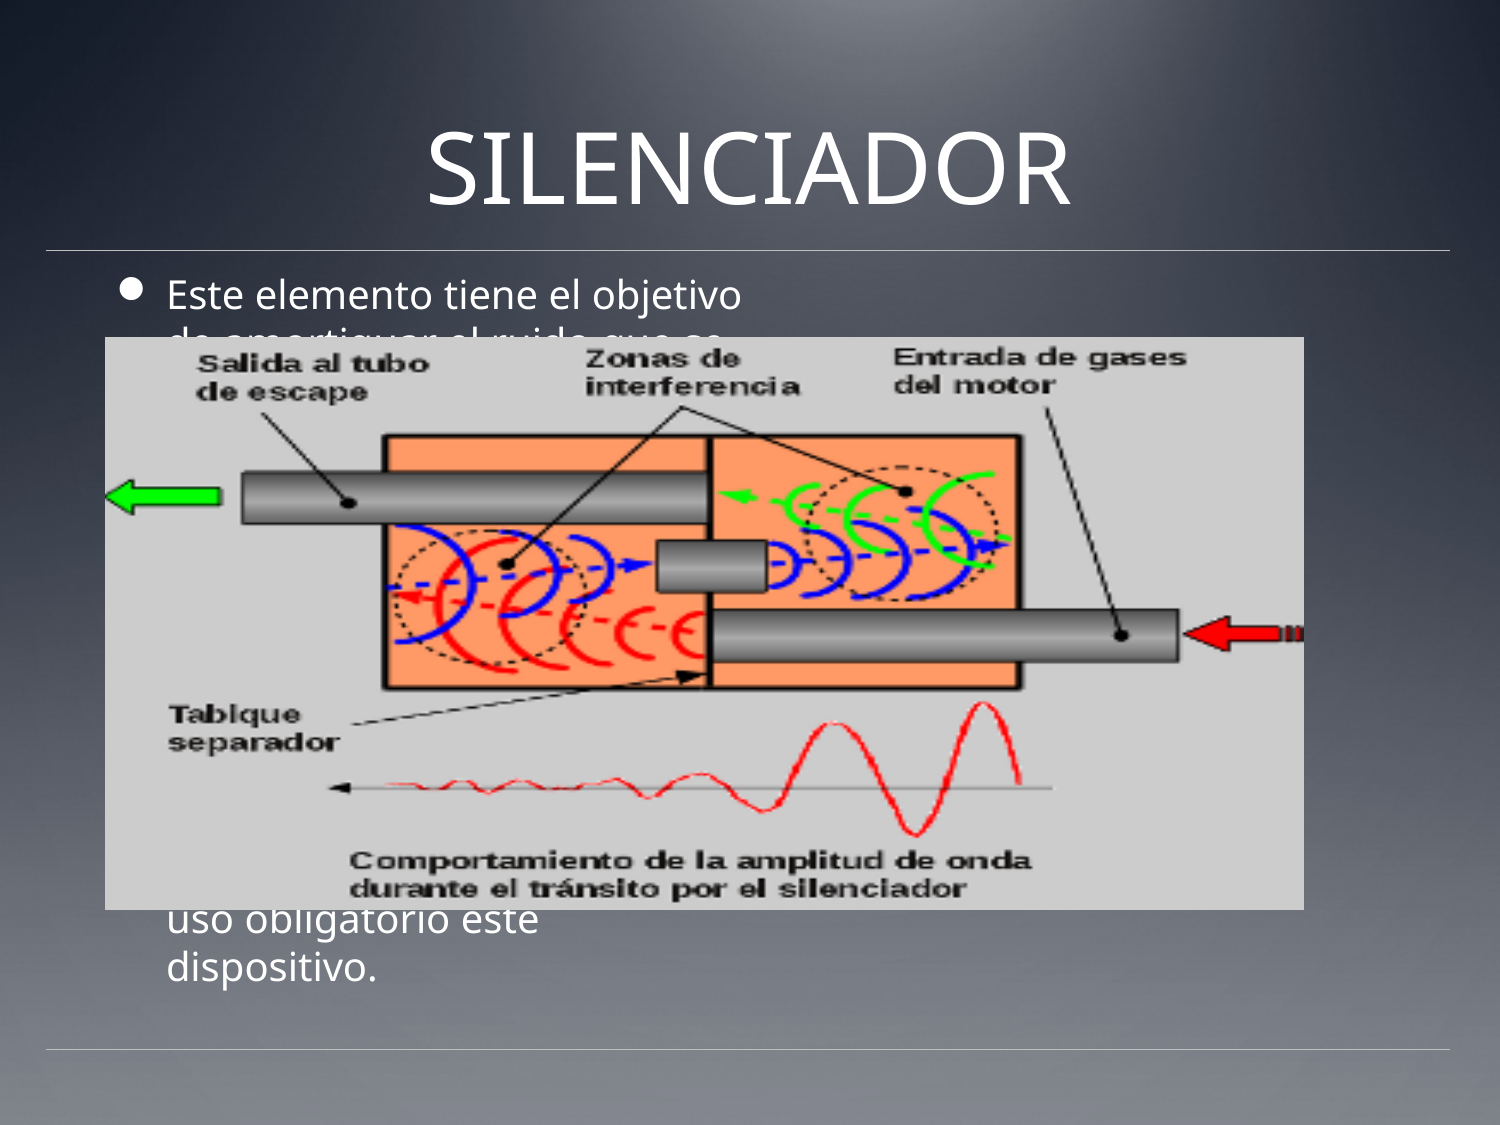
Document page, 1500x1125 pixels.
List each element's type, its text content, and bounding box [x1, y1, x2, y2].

title SILENCIADOR [105, 17, 1394, 233]
list Este elemento tiene el objetivo de amortiguar el ruido que se produciría si la onda mecánica de choque generada cuando se abre la válvula de escape llegase directamente al exterior. El silenciador tampoco es imprescindible, pero pueden imaginarse una vía de tráfico intenso si todos los automóviles produjeran ruido intenso, por eso, en la mayoría de los países es de uso obligatorio este dispositivo. [101, 262, 760, 1025]
picture [103, 335, 1306, 912]
